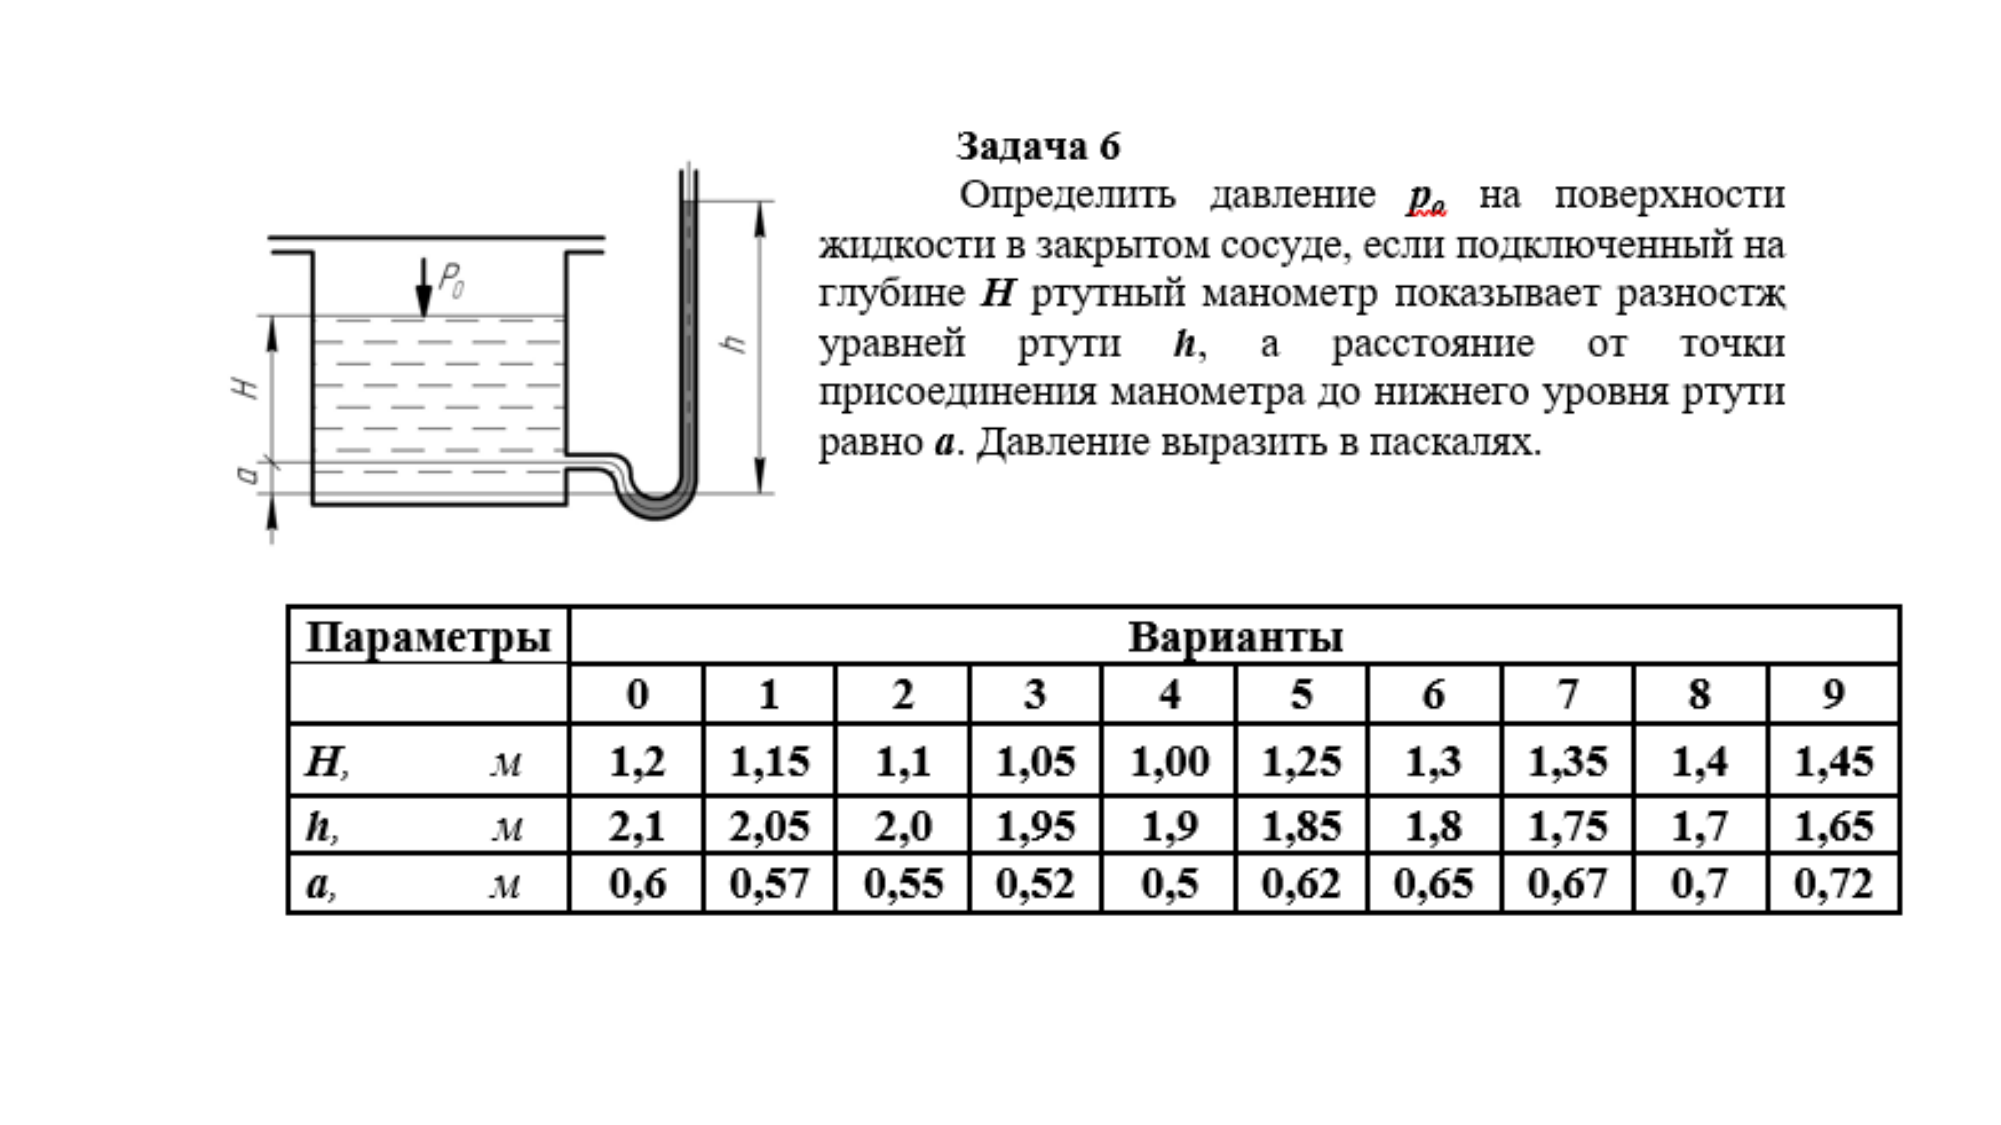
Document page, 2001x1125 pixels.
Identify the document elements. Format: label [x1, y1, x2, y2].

picture [213, 121, 1806, 554]
picture [279, 590, 1918, 921]
